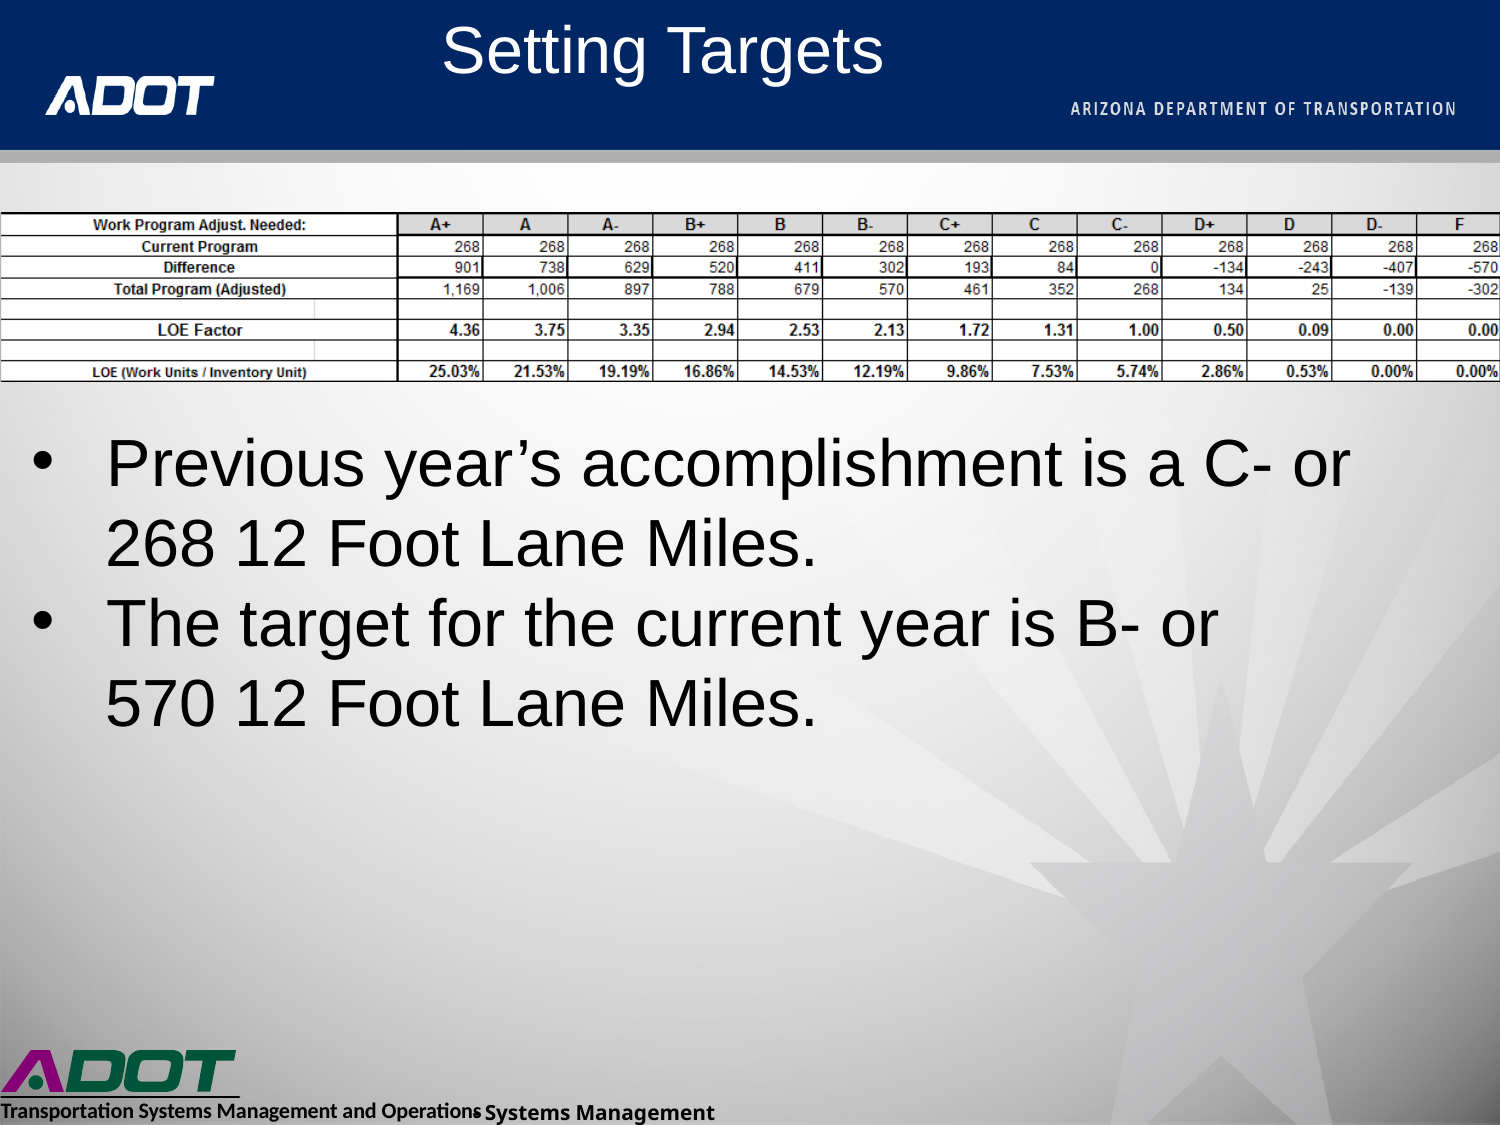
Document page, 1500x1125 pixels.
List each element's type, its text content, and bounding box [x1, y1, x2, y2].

text_box - Systems Management [487, 1091, 730, 1125]
text_box Previous year’s accomplishment is a C- or 268 12 Foot Lane Miles. The target for the current year is B- or 570 12 Foot Lane Miles. [16, 412, 1387, 747]
picture [0, 0, 1500, 1125]
text_box Setting Targets [427, 0, 901, 95]
